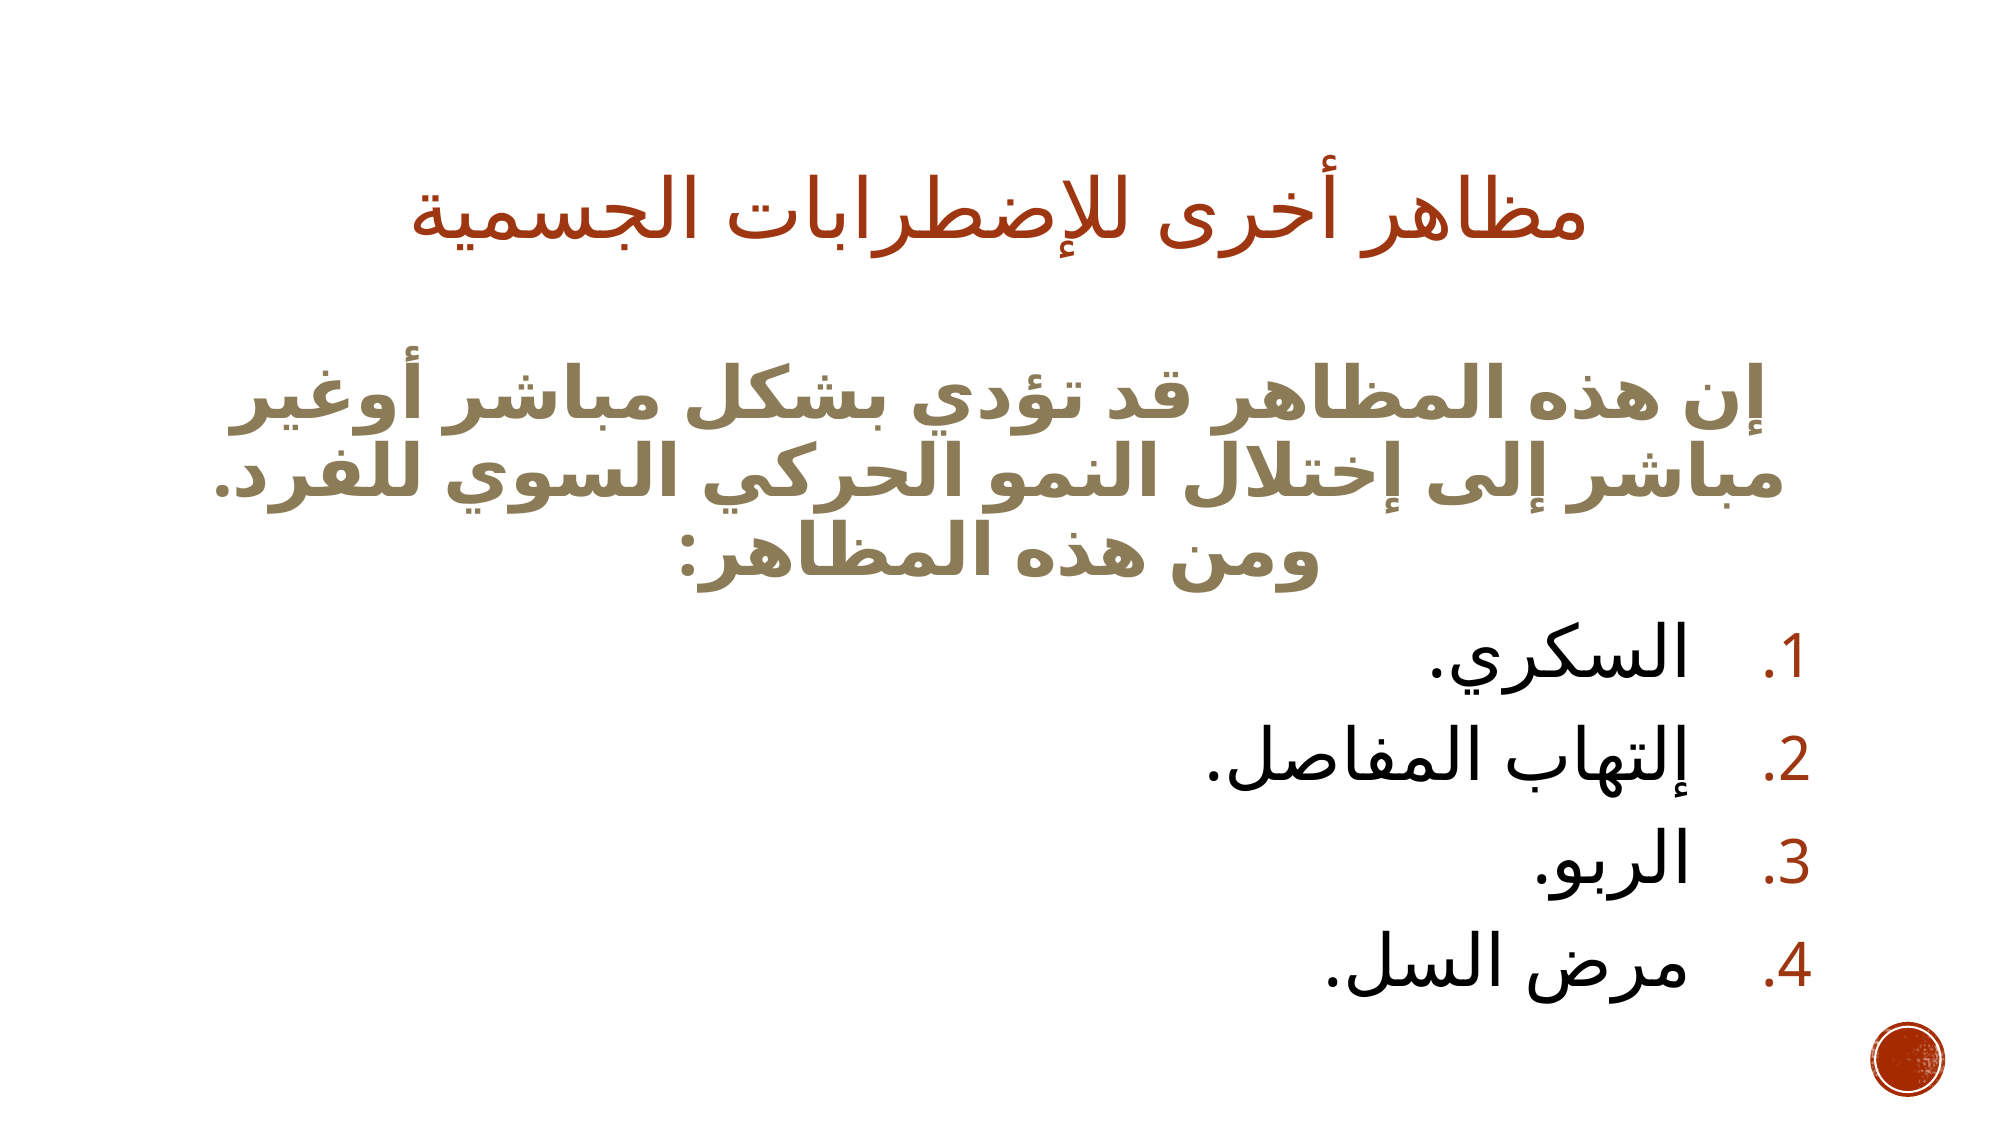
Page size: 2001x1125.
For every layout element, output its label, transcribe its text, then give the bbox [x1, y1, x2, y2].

list إن هذه المظاهر قد تؤدي بشكل مباشر أوغير مباشر إلى إختلال النمو الحركي السوي للفرد. ومن هذه المظاهر: السكري. إلتهاب المفاصل. الربو. مرض السل. [175, 348, 1826, 1013]
title مظاهر أخرى للإضطرابات الجسمية [175, 79, 1826, 344]
